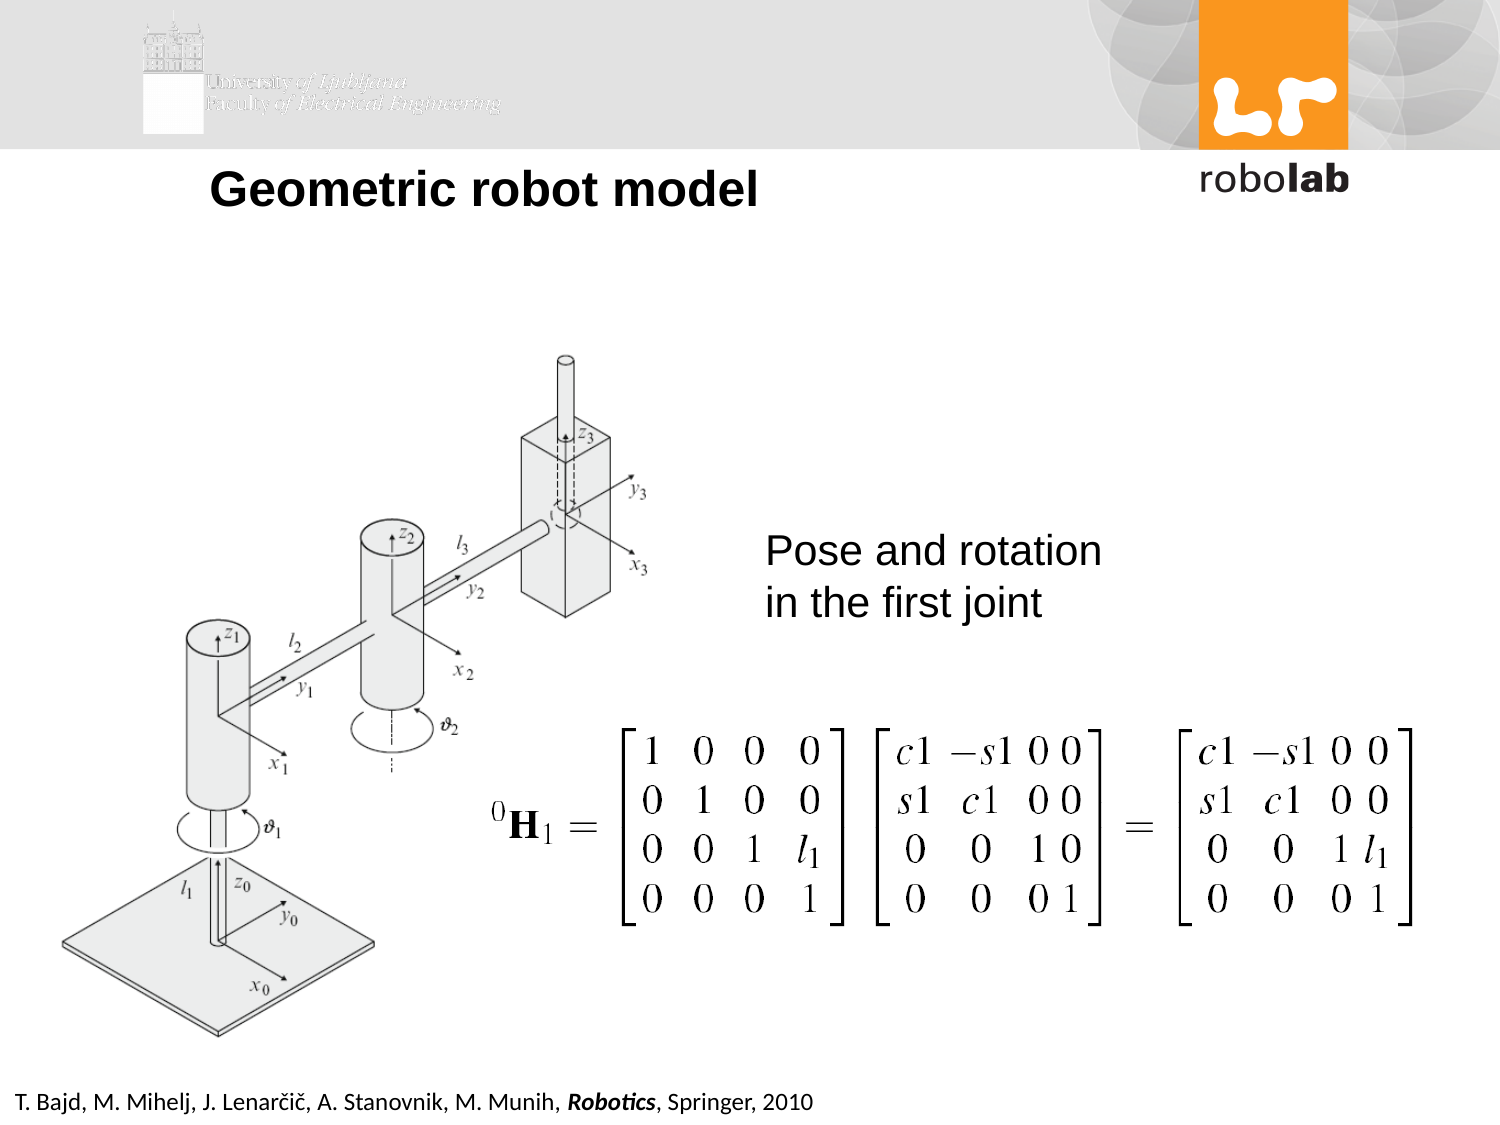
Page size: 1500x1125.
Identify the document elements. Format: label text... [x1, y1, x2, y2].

picture [143, 10, 501, 134]
picture [998, 0, 1500, 196]
picture [52, 337, 1424, 1046]
text_box Geometric robot model [194, 148, 1062, 224]
text_box Pose and rotation in the first joint [749, 515, 1199, 634]
